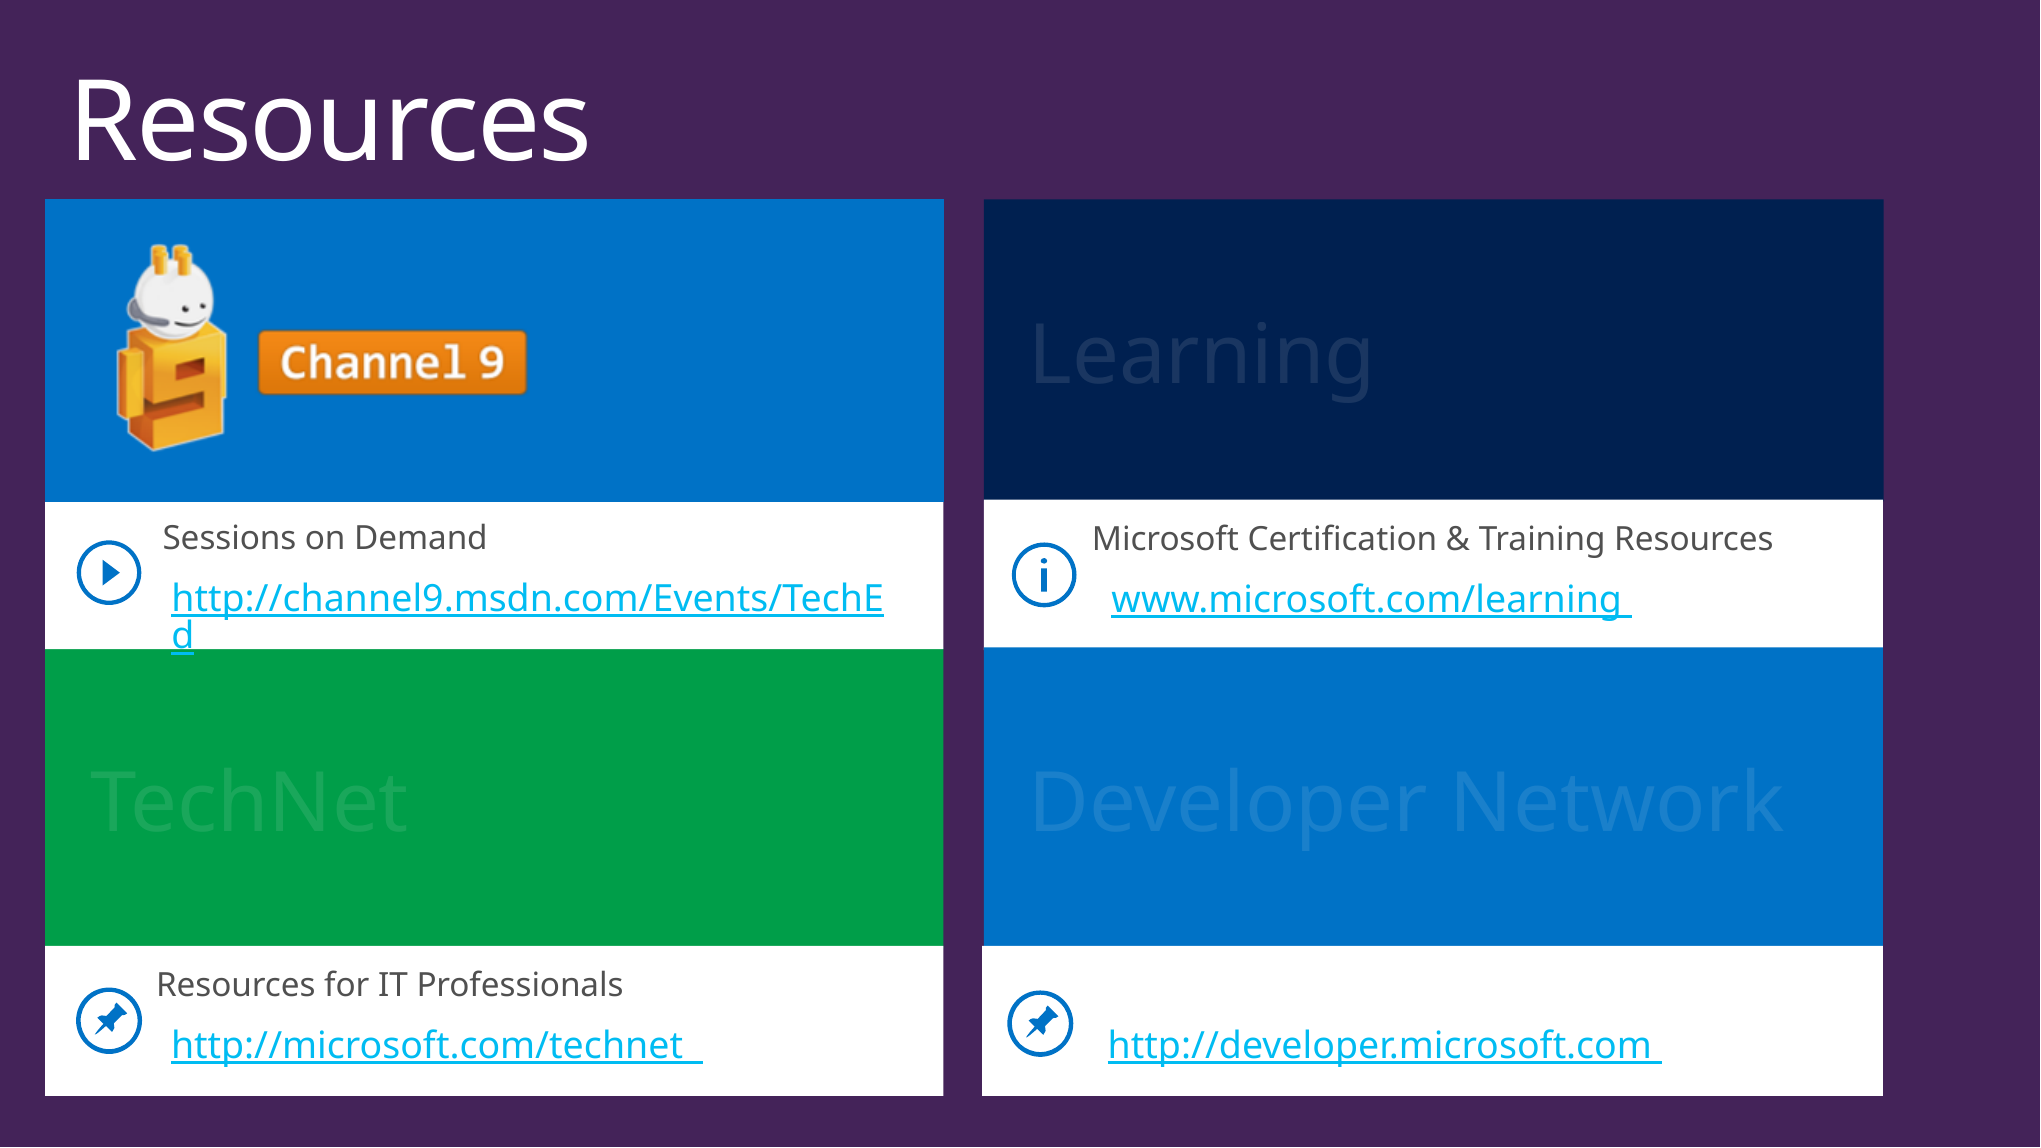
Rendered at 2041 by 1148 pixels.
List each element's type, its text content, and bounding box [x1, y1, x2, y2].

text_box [44, 198, 944, 650]
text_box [981, 647, 1884, 1097]
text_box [44, 650, 944, 1096]
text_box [983, 198, 1885, 651]
title Resources [45, 48, 1996, 199]
